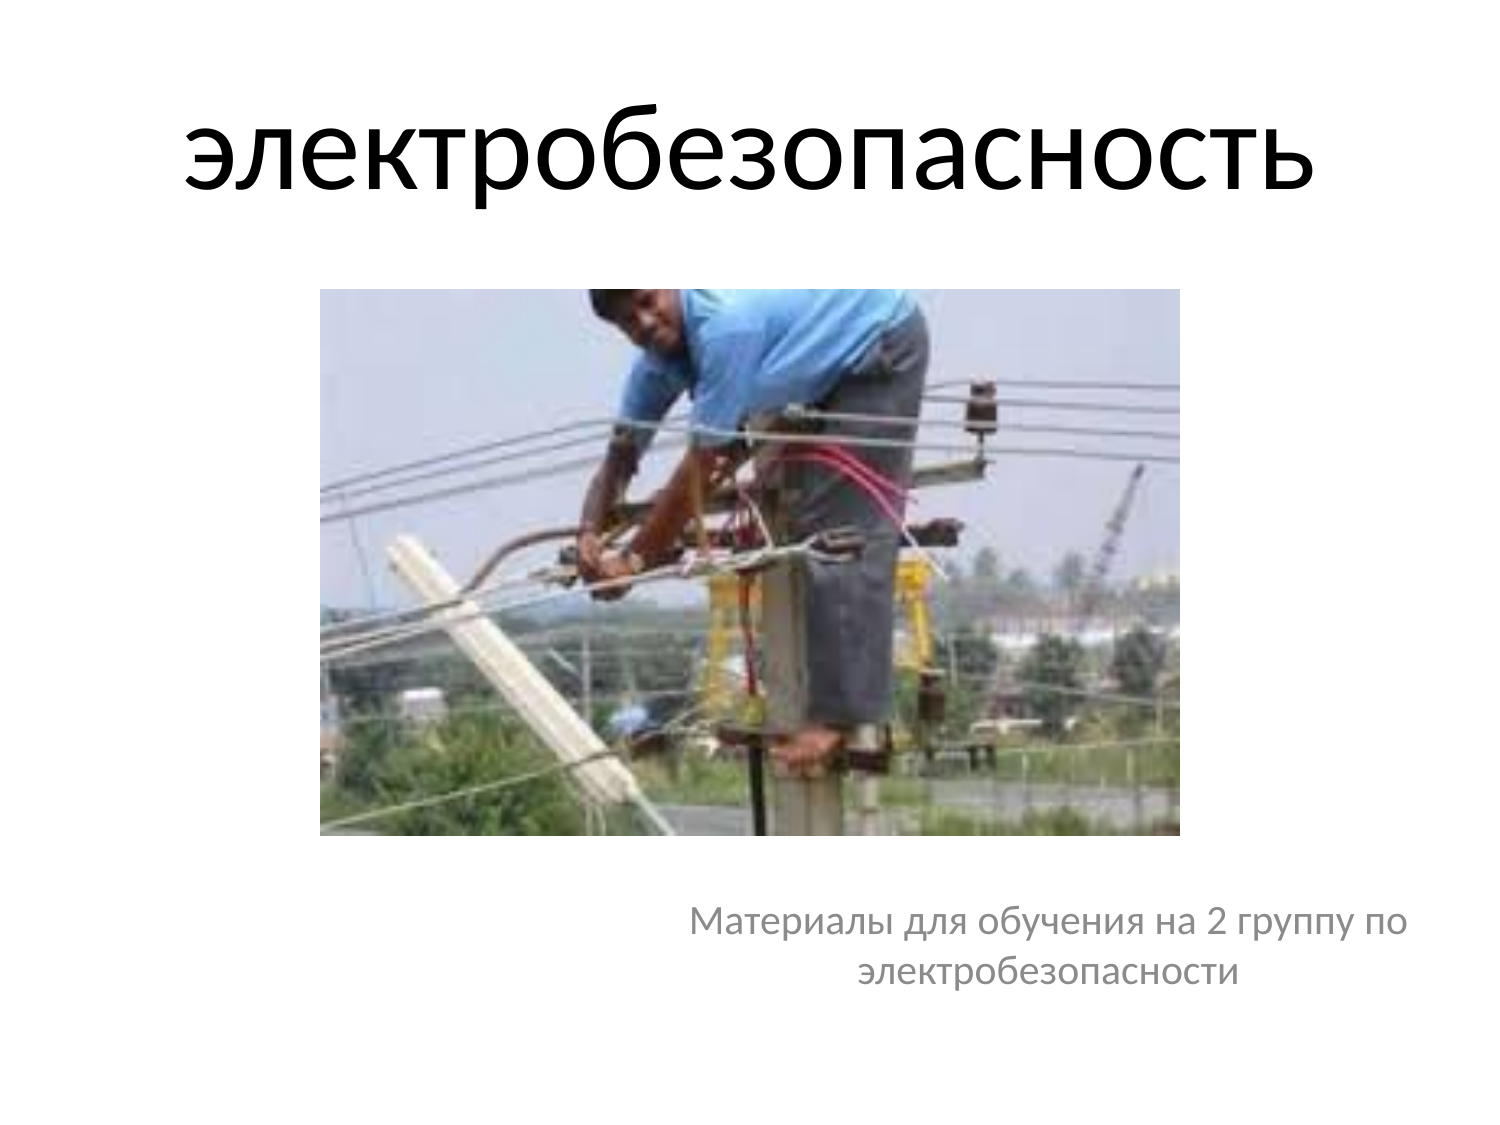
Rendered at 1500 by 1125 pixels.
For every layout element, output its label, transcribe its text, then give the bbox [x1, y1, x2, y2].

subtitle Материалы для обучения на 2 группу по электробезопасности [662, 885, 1436, 1024]
picture [320, 289, 1180, 836]
title электробезопасность [112, 19, 1388, 261]
